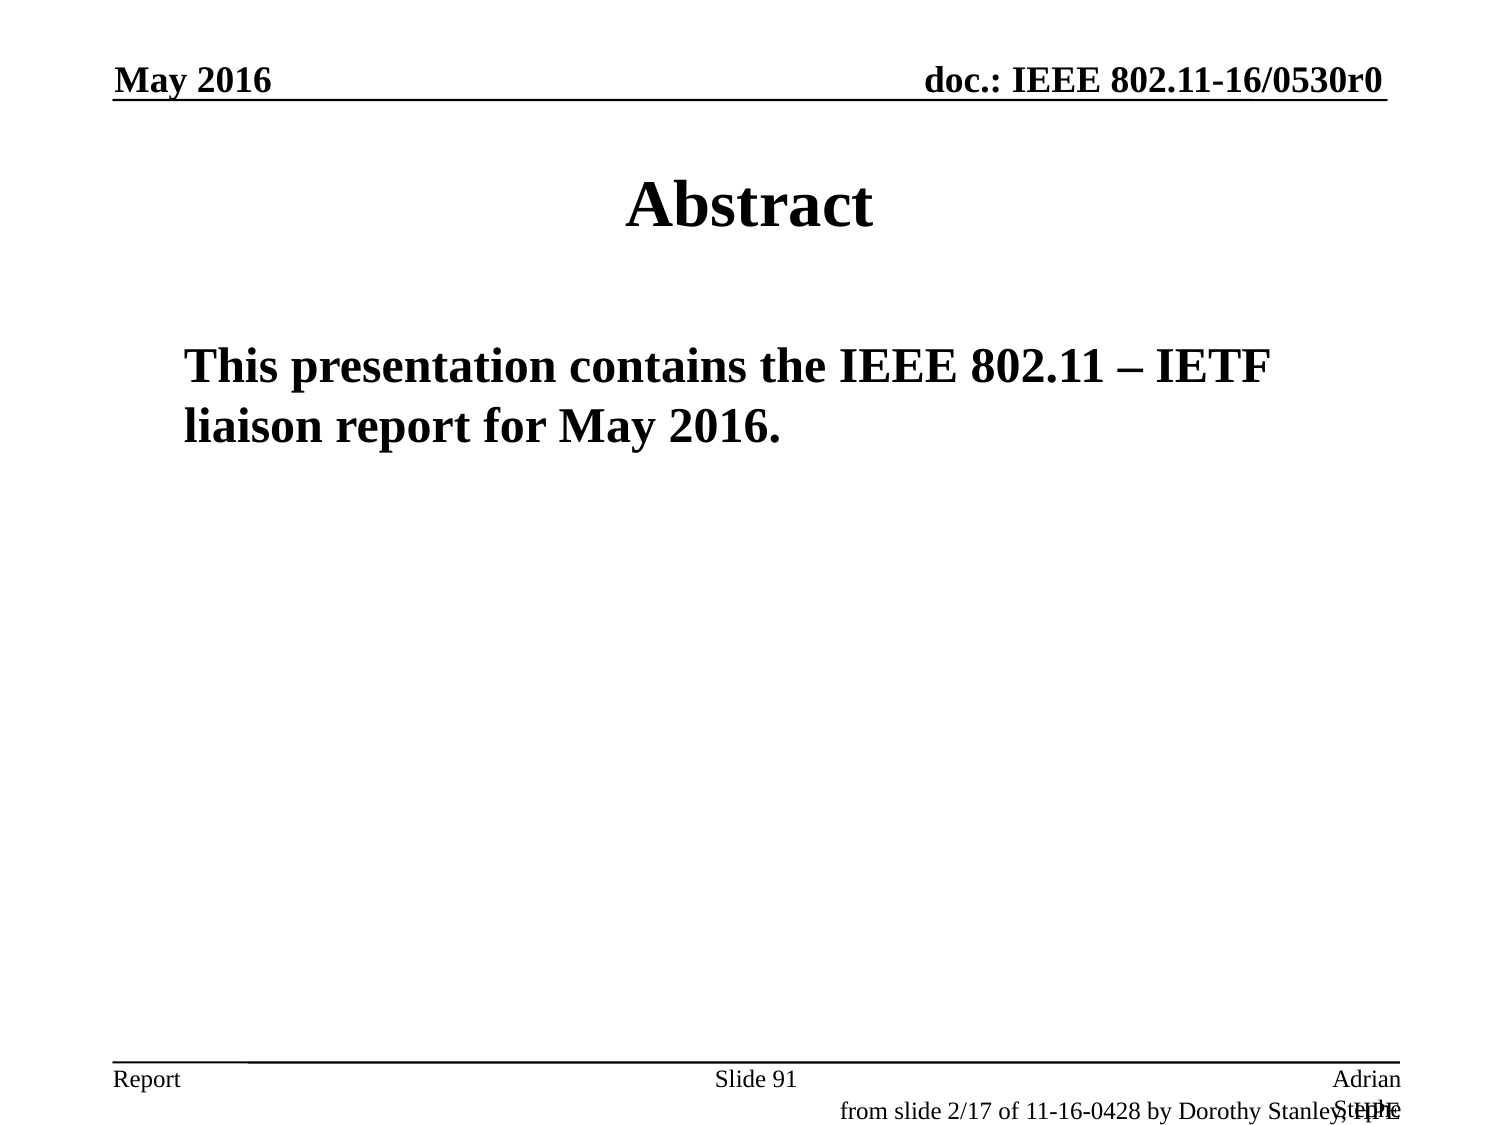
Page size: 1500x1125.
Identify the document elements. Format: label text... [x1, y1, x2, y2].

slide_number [114, 54, 374, 101]
title Abstract [112, 112, 1388, 288]
text_box from slide 2/17 of 11-16-0428 by Dorothy Stanley, HPE [343, 1087, 1417, 1125]
footer Adrian Stephens, Intel Corporation [1324, 1061, 1402, 1087]
list This presentation contains the IEEE 802.11 – IETF liaison report for May 2016. [112, 324, 1388, 1000]
slide_number Slide 91 [711, 1061, 801, 1087]
